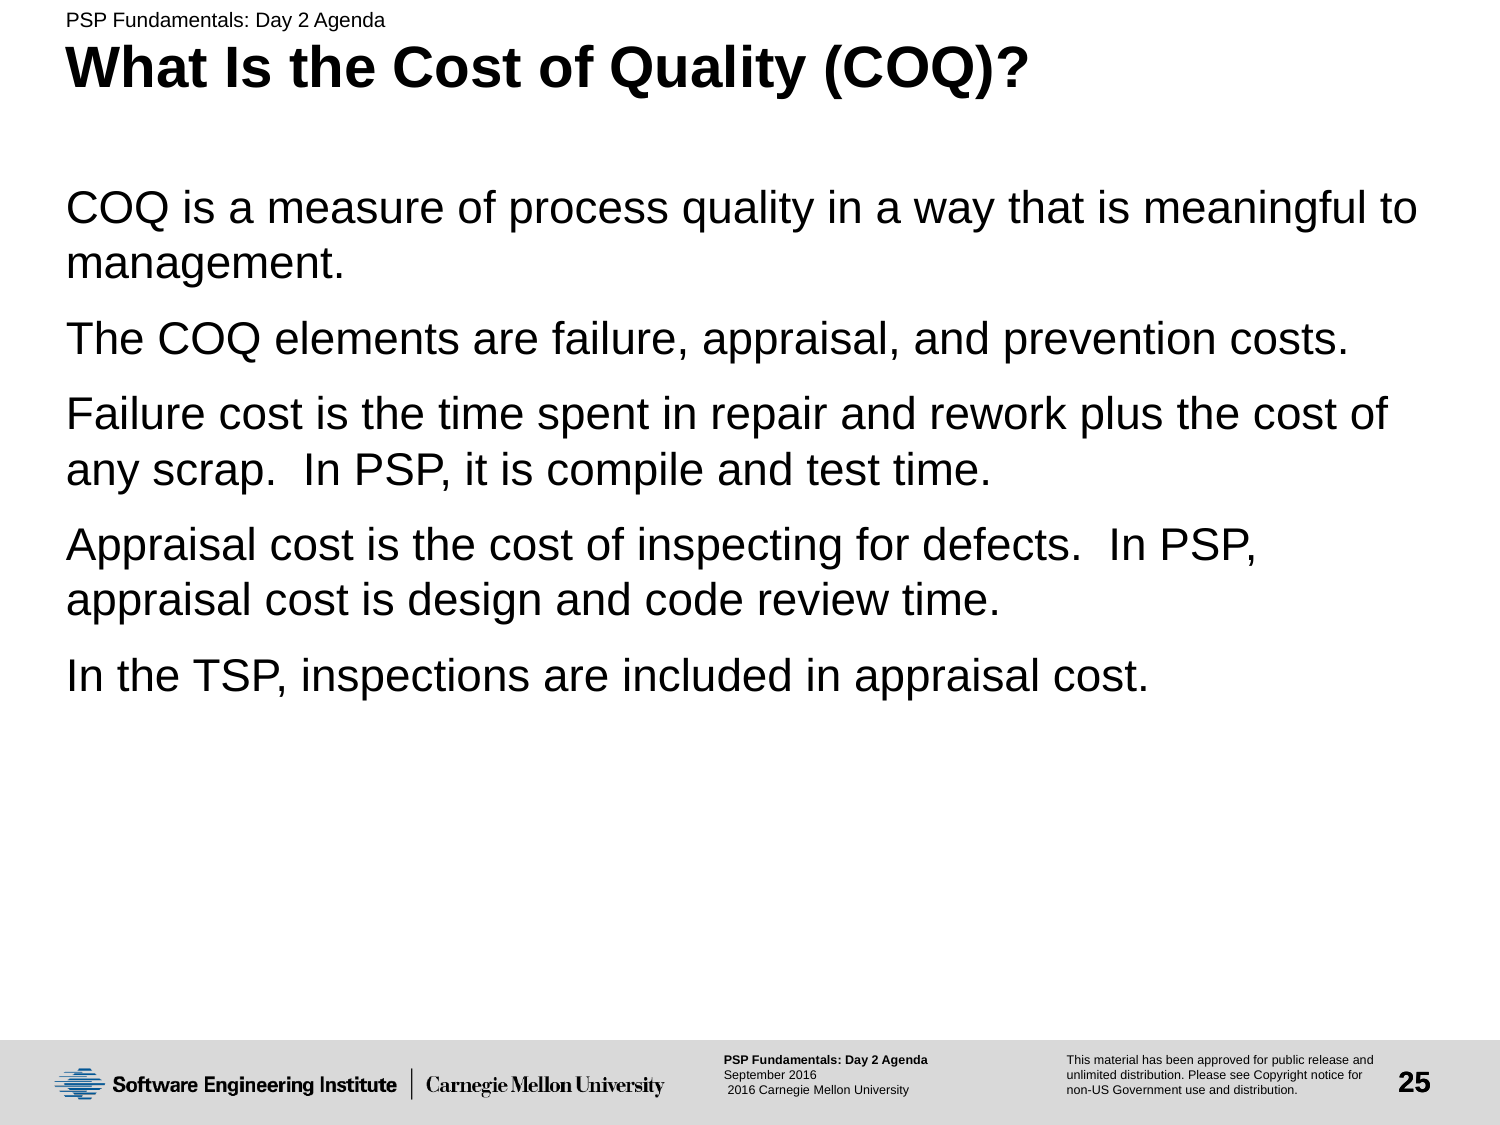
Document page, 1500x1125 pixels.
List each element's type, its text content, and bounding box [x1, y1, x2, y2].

picture [46, 1061, 673, 1104]
list COQ is a measure of process quality in a way that is meaningful to management. The COQ elements are failure, appraisal, and prevention costs. Failure cost is the time spent in repair and rework plus the cost of any scrap. In PSP, it is compile and test time. Appraisal cost is the cost of inspecting for defects. In PSP, appraisal cost is design and code review time. In the TSP, inspections are included in appraisal cost. [65, 177, 1431, 1000]
title What Is the Cost of Quality (COQ)? [65, 37, 1430, 148]
